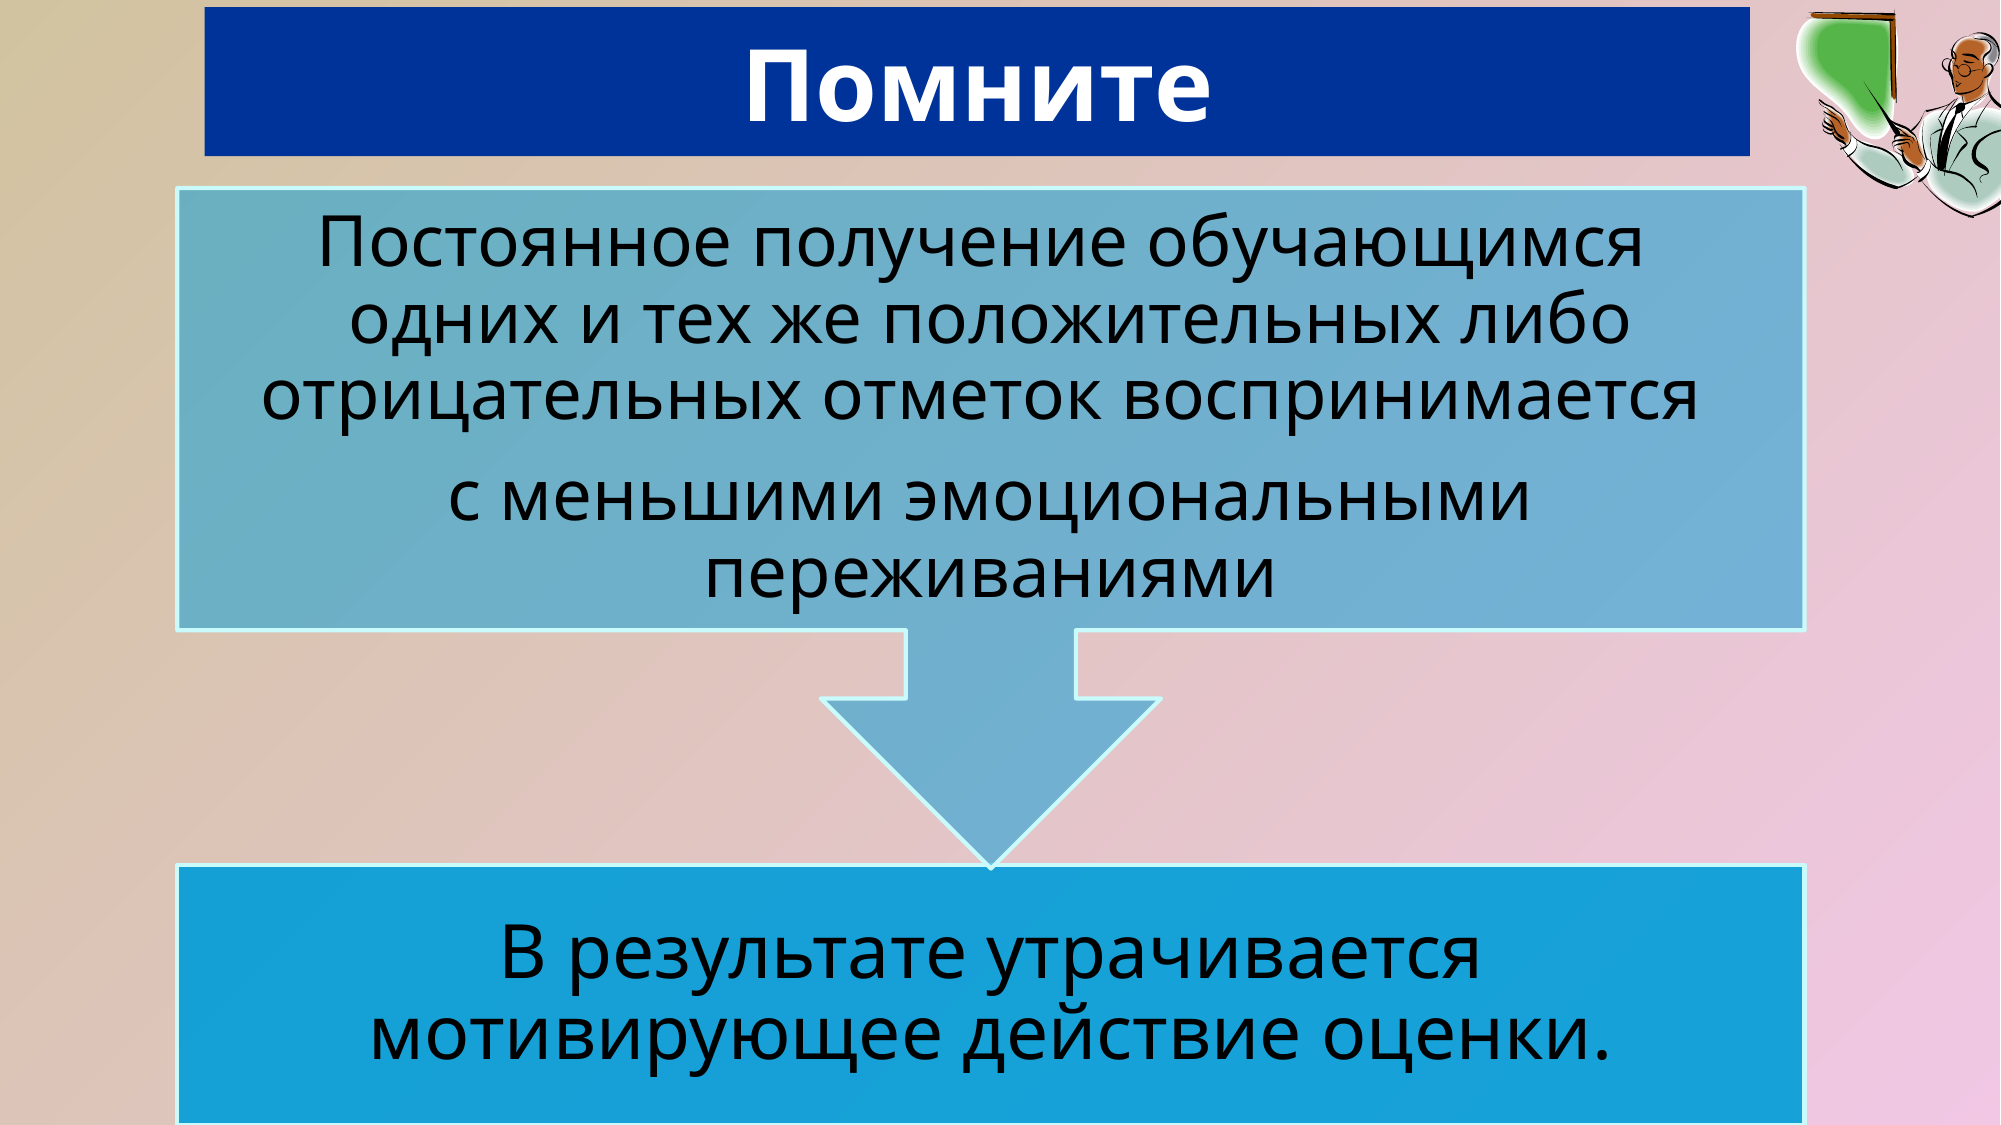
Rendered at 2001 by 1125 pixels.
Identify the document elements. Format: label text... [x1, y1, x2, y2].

picture [1795, 8, 2000, 219]
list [177, 187, 1805, 1125]
text_box Помните [204, 7, 1750, 157]
